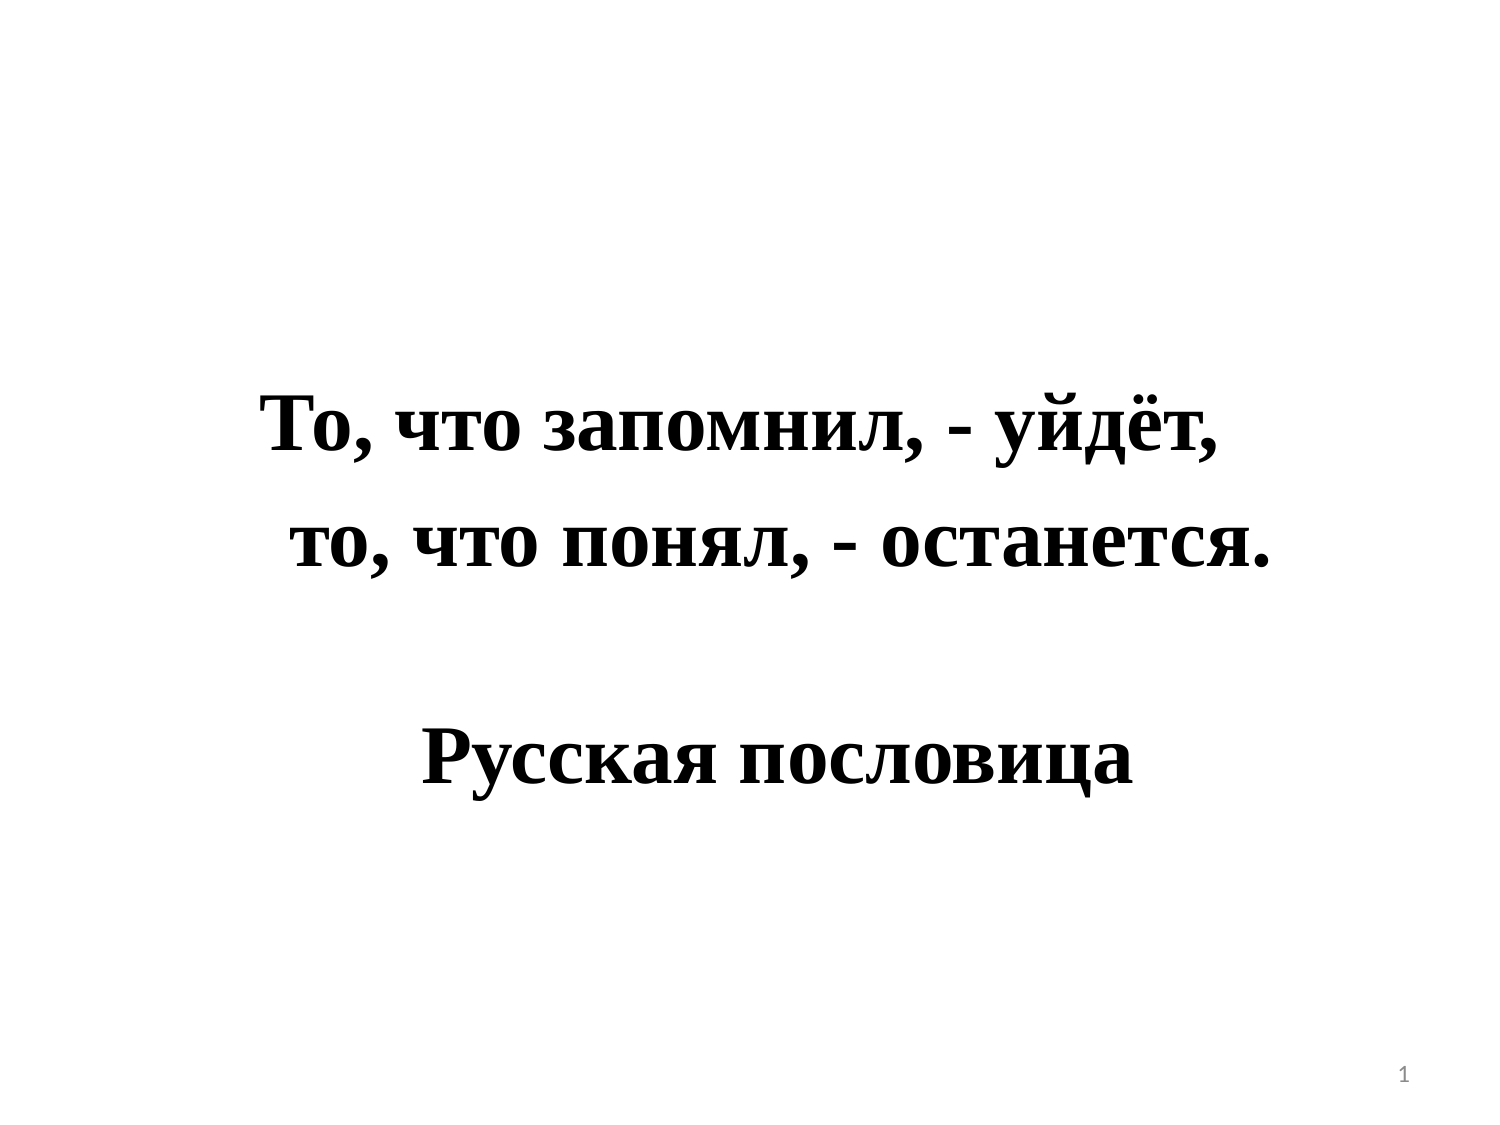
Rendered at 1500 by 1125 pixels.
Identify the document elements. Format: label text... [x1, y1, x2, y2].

list То, что запомнил, - уйдёт, то, что понял, - останется. Русская пословица [75, 262, 1425, 1005]
slide_number 1 [1074, 1042, 1425, 1103]
